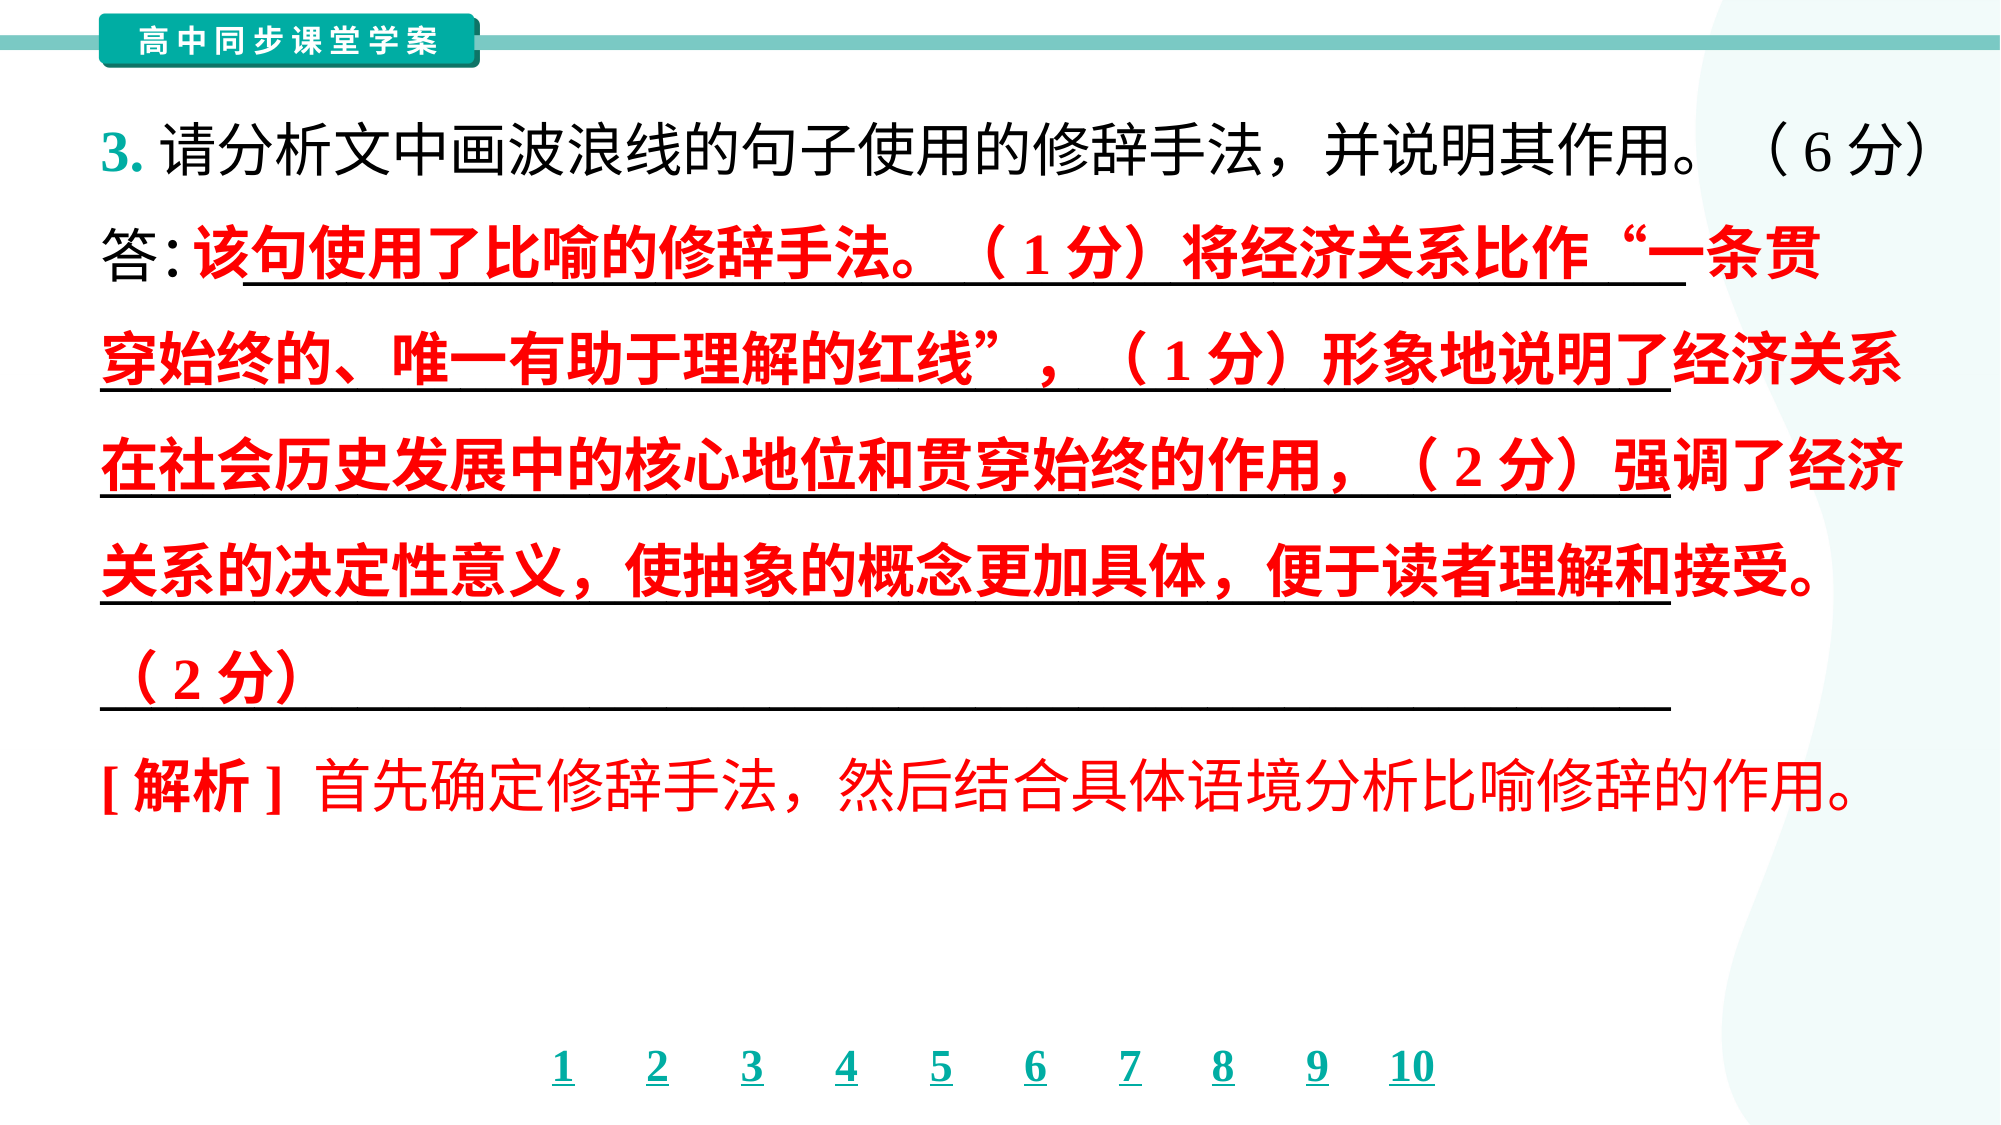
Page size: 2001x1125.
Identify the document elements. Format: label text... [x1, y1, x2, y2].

text_box 该句使用了比喻的修辞手法。（1分）将经济关系比作“一条贯 穿始终的、唯一有助于理解的红线”，（1分）形象地说明了经济关系 在社会历史发展中的核心地位和贯穿始终的作用，（2分）强调了经济 关系的决定性意义，使抽象的概念更加具体，便于读者理解和接受。 （2分） [100, 179, 1899, 711]
text_box 3.请分析文中画波浪线的句子使用的修辞手法，并说明其作用。（6分） 答： ________________________________________________________ _____________________________________________________________ _____________________________________________________________ _____________________________________________________________ _____________________________________________________________ [100, 76, 1899, 179]
picture [0, 0, 2000, 1125]
text_box [解析] 首先确定修辞手法，然后结合具体语境分析比喻修辞的作用。 [100, 717, 1899, 820]
text_box 3.请分析文中画波浪线的句子使用的修辞手法，并说明其作用。（6分） 答： ________________________________________________________ _____________________________________________________________ _____________________________________________________________ _____________________________________________________________ _____________________________________________________________ [100, 711, 1899, 715]
